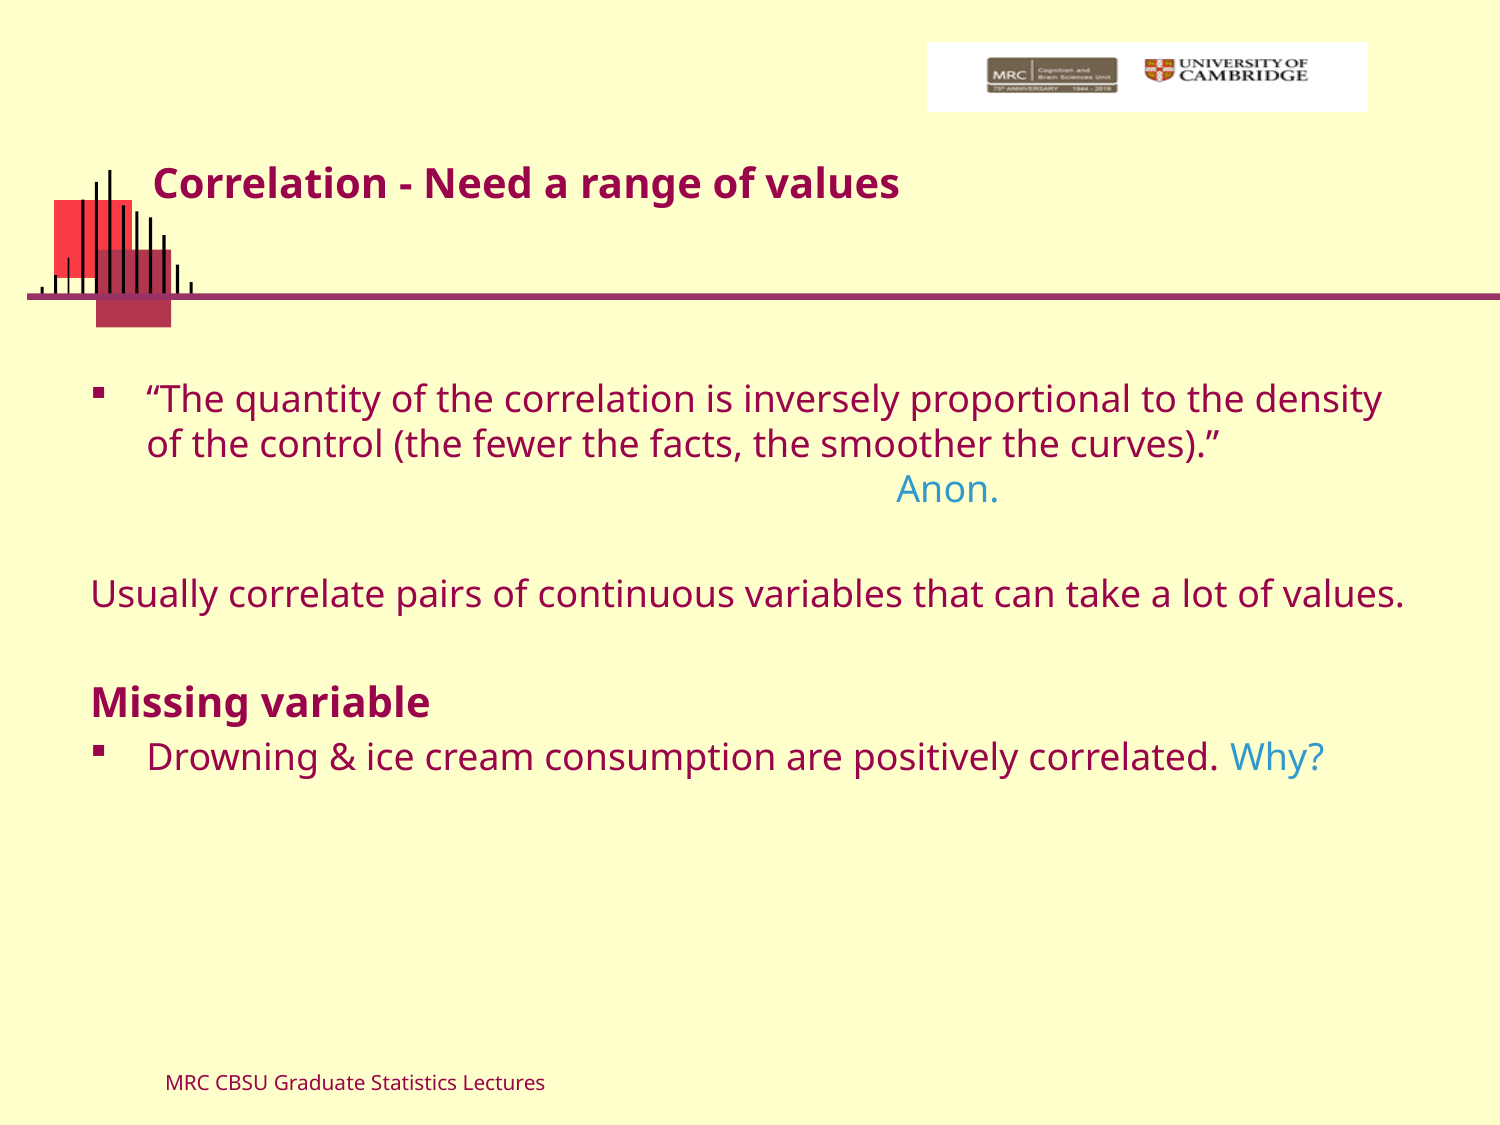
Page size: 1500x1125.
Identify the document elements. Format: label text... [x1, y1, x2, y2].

picture [927, 42, 1368, 112]
list “The quantity of the correlation is inversely proportional to the density of the control (the fewer the facts, the smoother the curves).” Anon. Usually correlate pairs of continuous variables that can take a lot of values. Missing variable Drowning & ice cream consumption are positively correlated. Why? [75, 262, 1425, 1038]
footer MRC CBSU Graduate Statistics Lectures [149, 1062, 988, 1101]
title Correlation - Need a range of values [137, 137, 988, 233]
